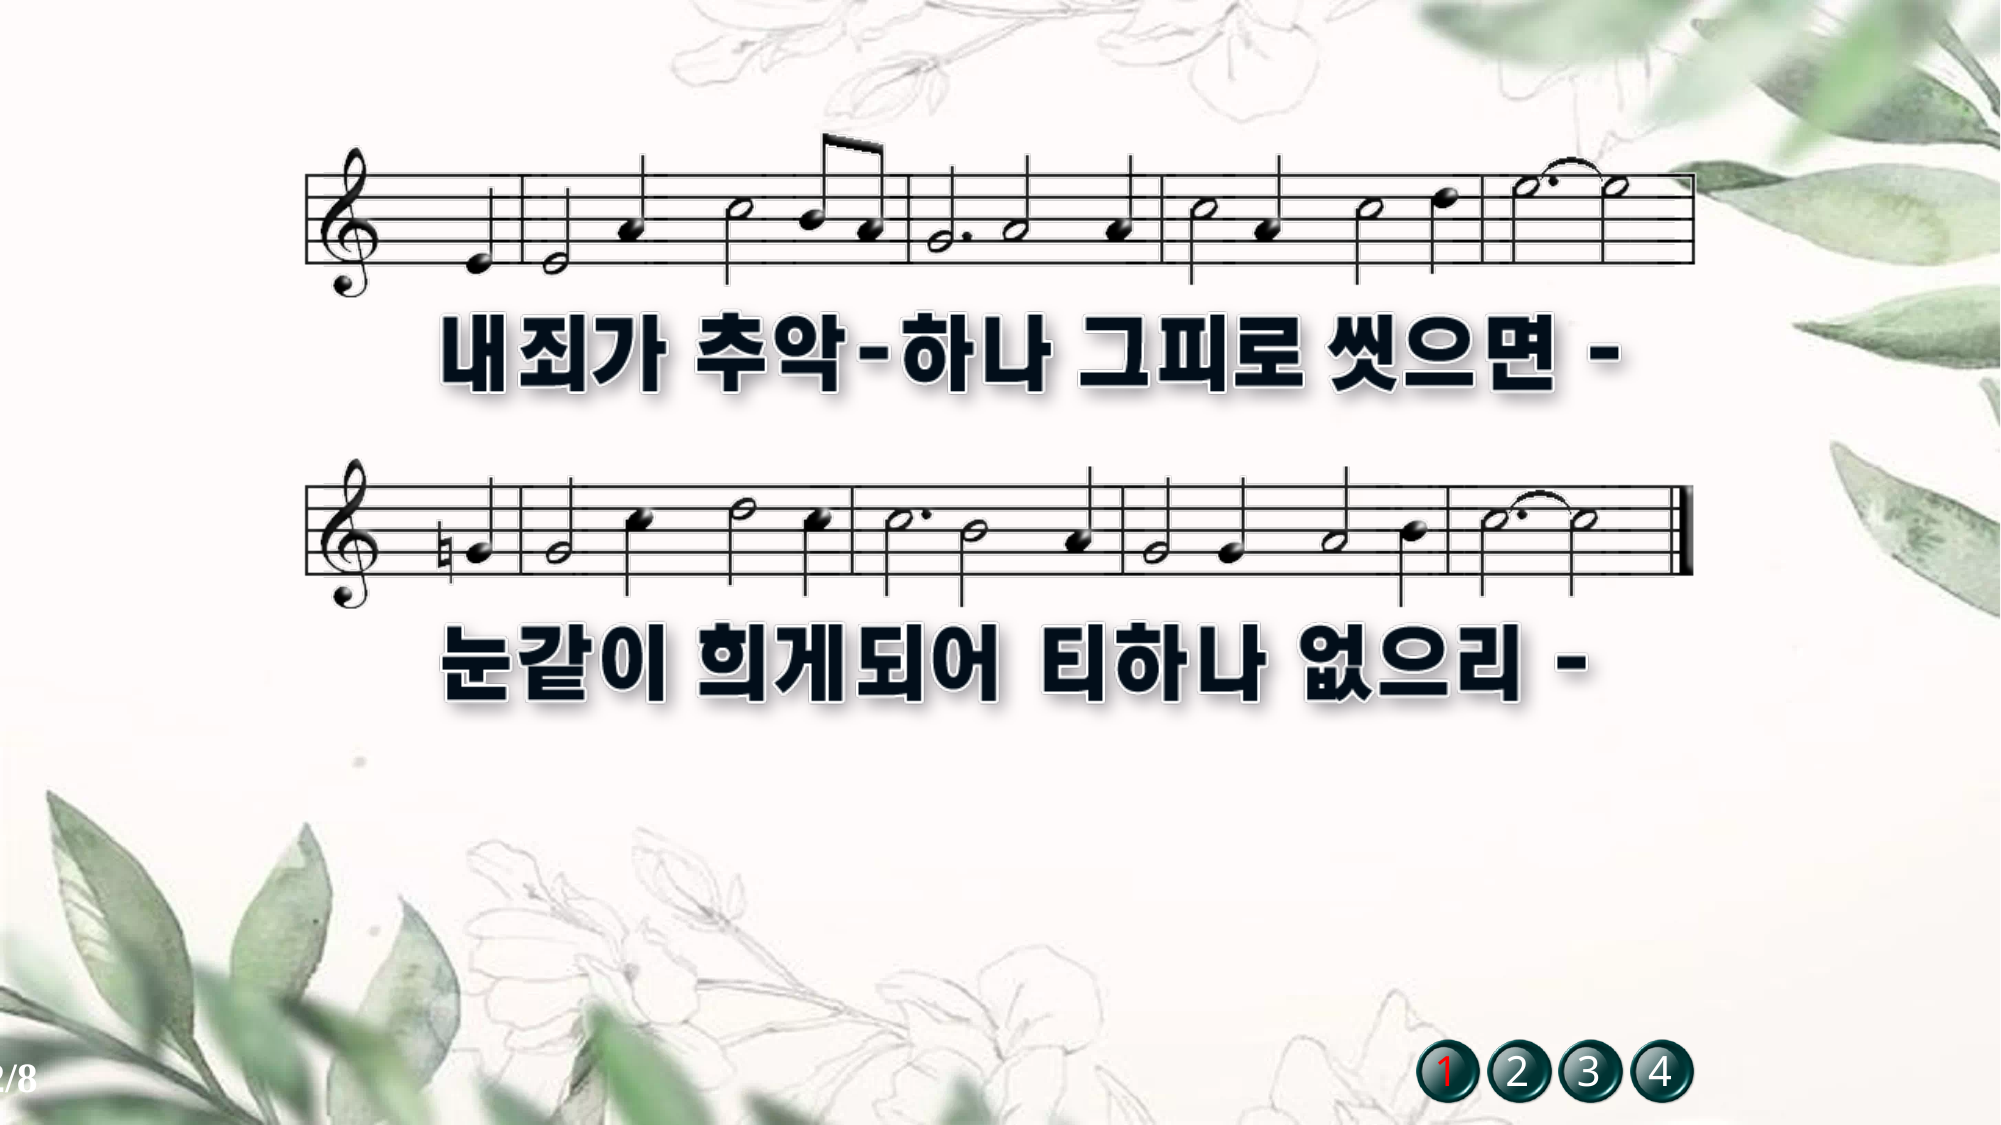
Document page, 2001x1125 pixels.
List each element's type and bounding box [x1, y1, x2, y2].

text_box [1413, 1035, 1484, 1106]
text_box [1484, 1035, 1555, 1106]
picture [0, 0, 2001, 1125]
text_box [1627, 1035, 1697, 1106]
text_box [1555, 1035, 1626, 1106]
